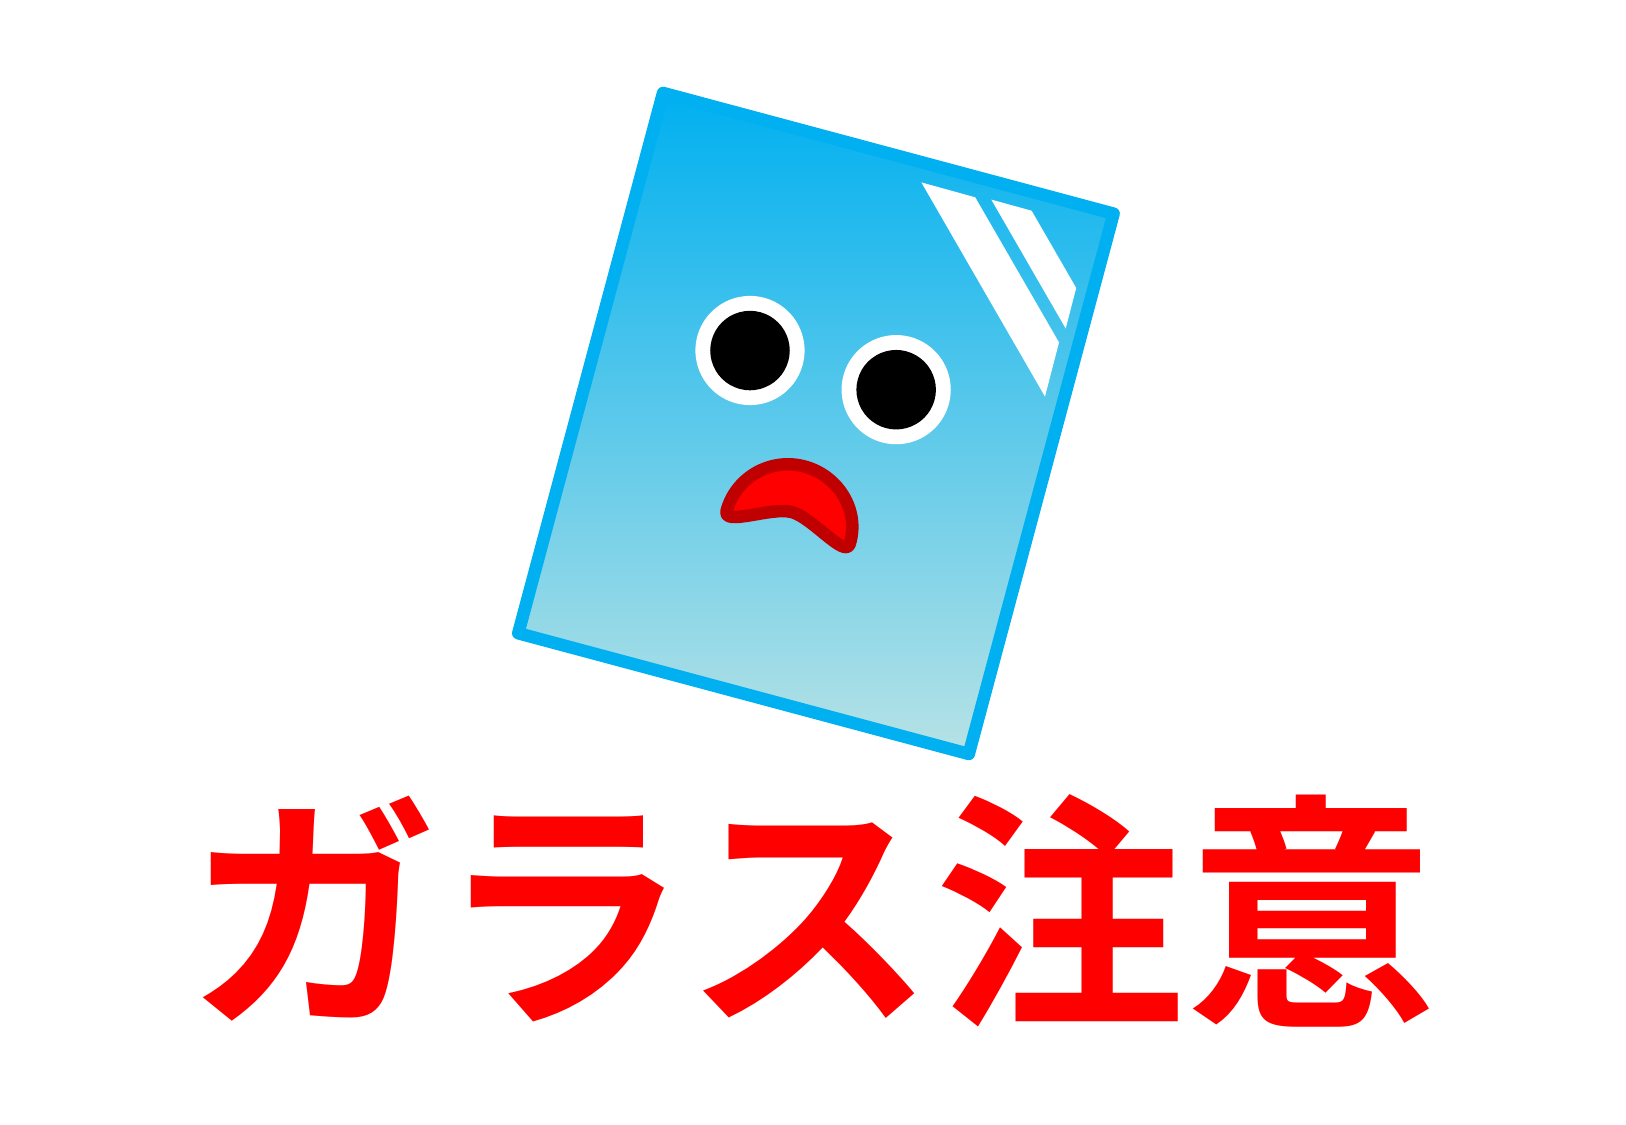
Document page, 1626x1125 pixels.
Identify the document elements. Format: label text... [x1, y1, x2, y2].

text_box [586, 113, 1054, 704]
text_box ガラス注意 [0, 750, 1625, 1066]
